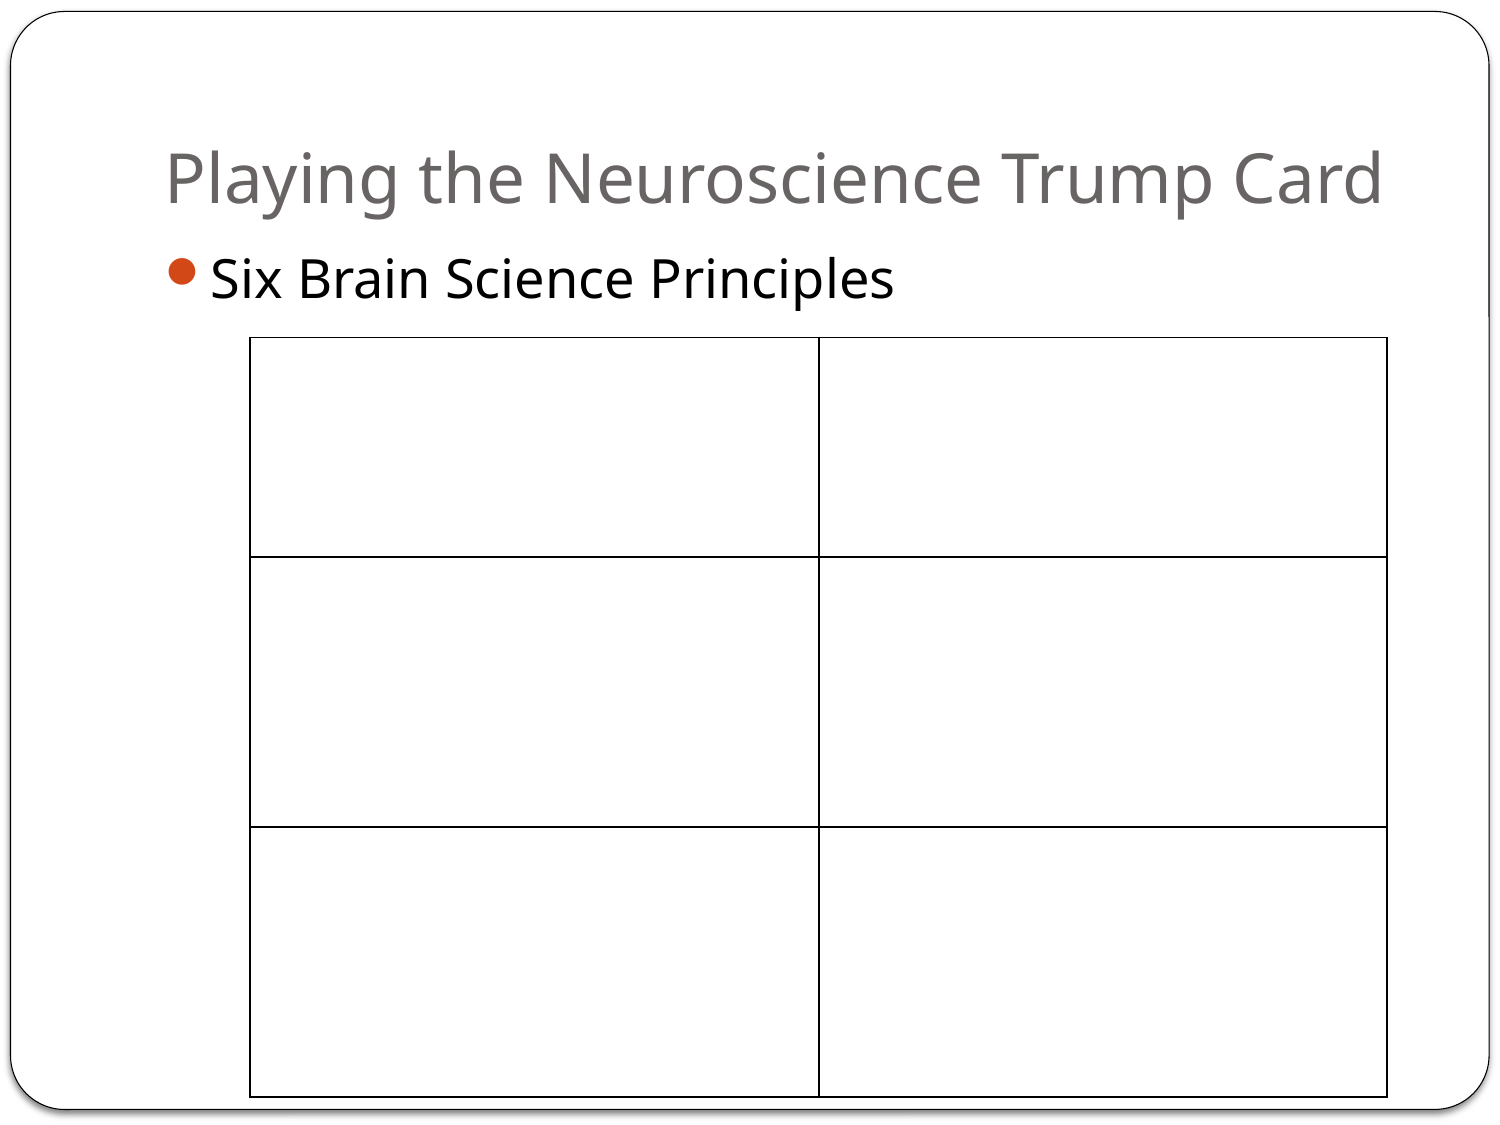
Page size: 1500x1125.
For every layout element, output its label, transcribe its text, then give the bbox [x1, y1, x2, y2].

list Six Brain Science Principles [150, 237, 1425, 988]
table_header [820, 338, 1386, 556]
table_cell [820, 558, 1386, 826]
title Playing the Neuroscience Trump Card [150, 45, 1425, 233]
table_cell [251, 828, 818, 1096]
table_cell [820, 828, 1386, 1096]
table_cell [251, 558, 818, 826]
table_header [251, 338, 818, 556]
